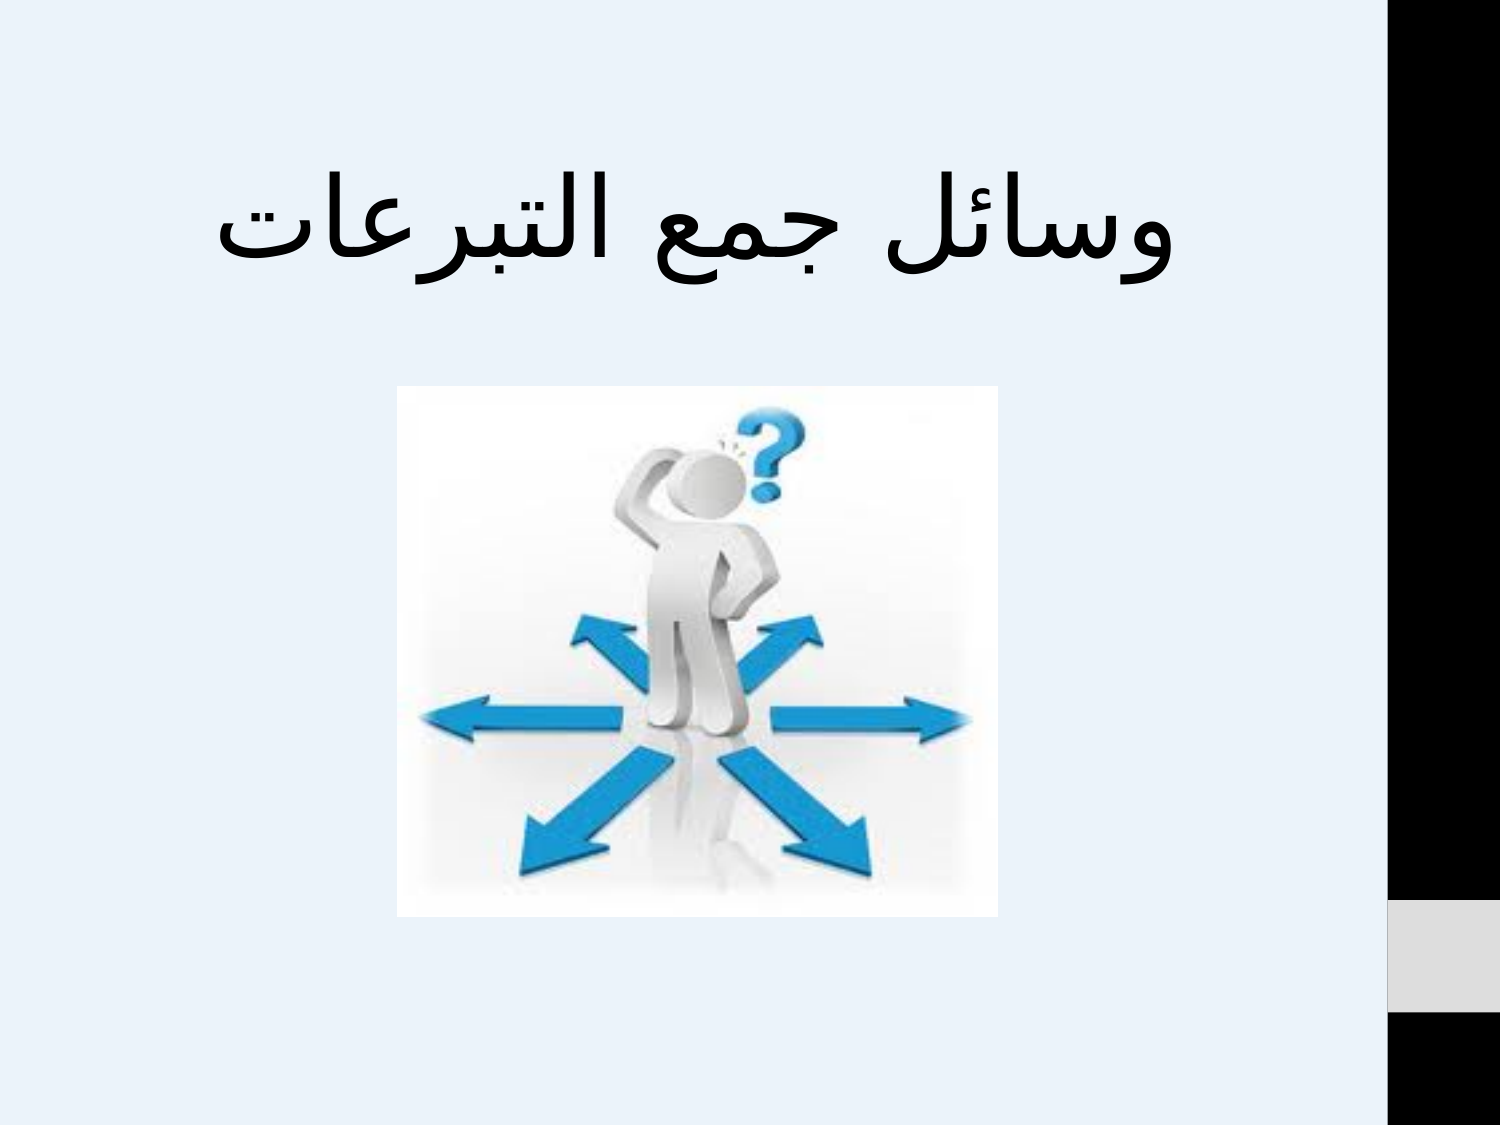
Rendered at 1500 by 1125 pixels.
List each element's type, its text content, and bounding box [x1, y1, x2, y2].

picture [396, 386, 999, 918]
text_box وسائل جمع التبرعات [147, 137, 1247, 287]
